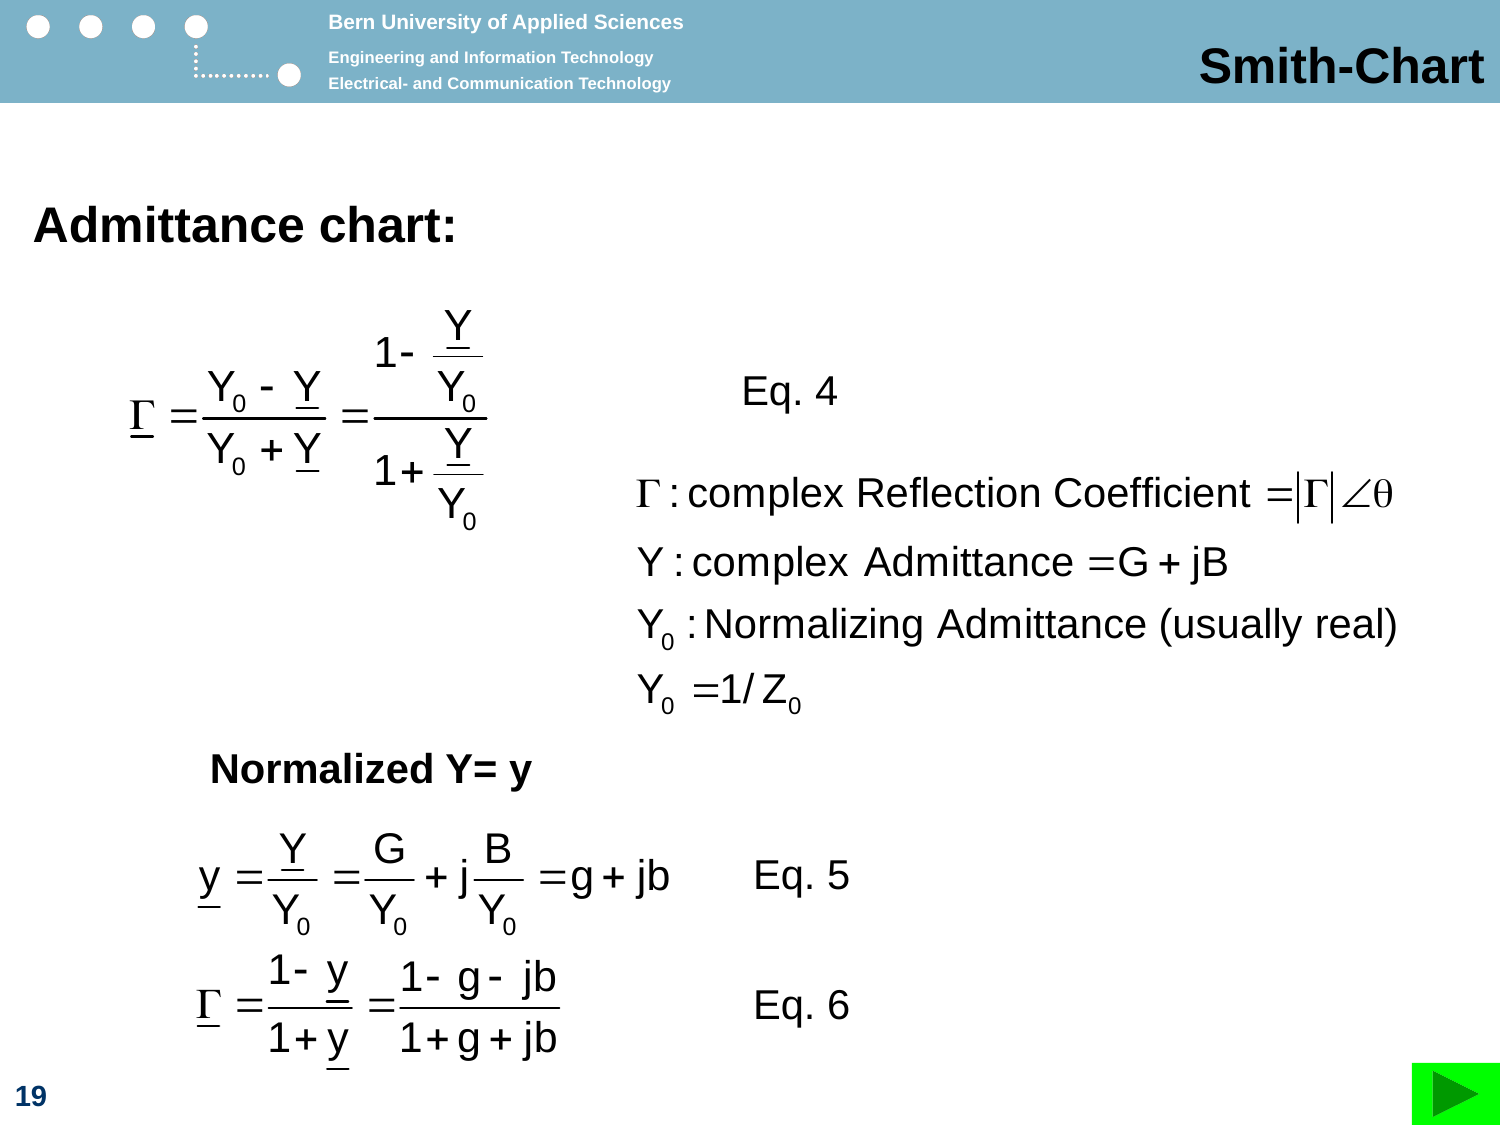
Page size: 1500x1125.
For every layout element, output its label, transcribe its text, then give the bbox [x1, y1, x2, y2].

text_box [189, 943, 570, 1080]
text_box Eq. 5 [738, 846, 866, 907]
text_box Eq. 4 [726, 362, 854, 422]
text_box Eq. 6 [738, 976, 866, 1037]
text_box [1411, 1062, 1500, 1125]
picture [0, 0, 1500, 103]
title Smith-Chart [643, 0, 1500, 102]
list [122, 298, 494, 539]
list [629, 464, 1405, 723]
list Admittance chart: [17, 184, 727, 1060]
text_box Normalized Y= y [194, 739, 548, 800]
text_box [190, 822, 679, 945]
